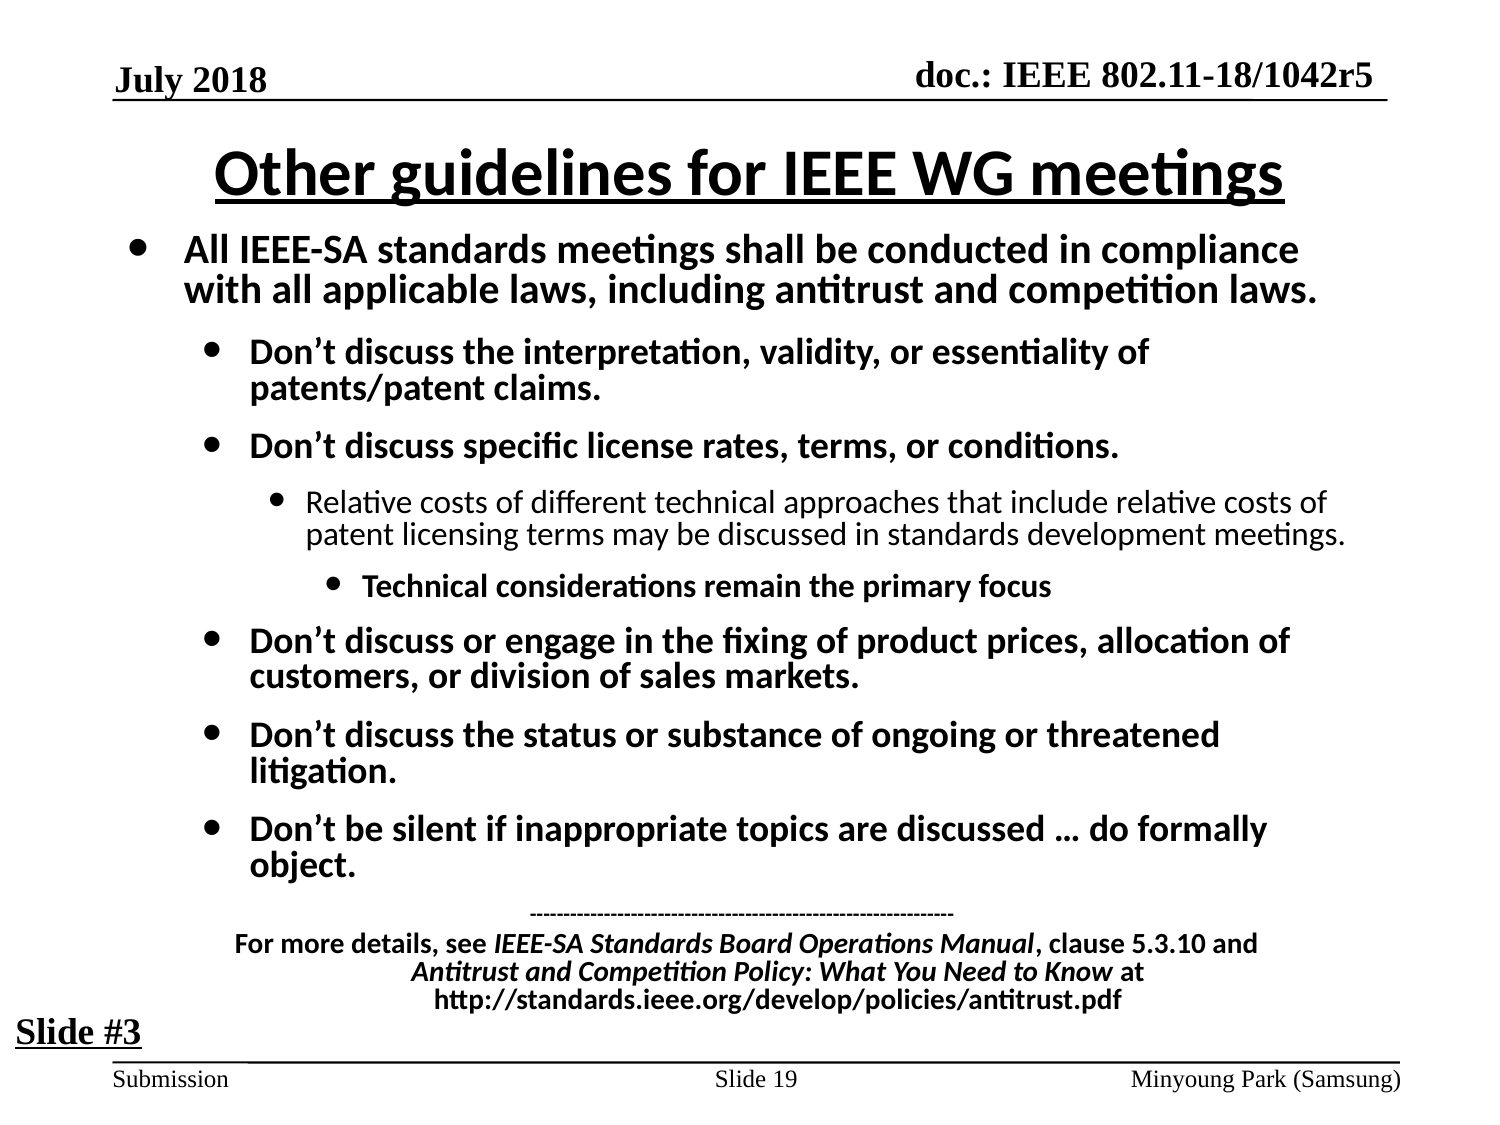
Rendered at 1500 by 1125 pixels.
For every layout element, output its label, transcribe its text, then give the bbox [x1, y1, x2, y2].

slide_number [114, 54, 335, 101]
slide_number Slide 19 [712, 1061, 800, 1093]
text_box Slide #3 [0, 999, 157, 1060]
list All IEEE-SA standards meetings shall be conducted in compliance with all applicable laws, including antitrust and competition laws. Don’t discuss the interpretation, validity, or essentiality of patents/patent claims. Don’t discuss specific license rates, terms, or conditions. Relative costs of different technical approaches that include relative costs of patent licensing terms may be discussed in standards development meetings. Technical considerations remain the primary focus Don’t discuss or engage in the fixing of product prices, allocation of customers, or division of sales markets. Don’t discuss the status or substance of ongoing or threatened litigation. Don’t be silent if inappropriate topics are discussed … do formally object. --------------------------------------------------------------- For more details, see IEEE-SA Standards Board Operations Manual, clause 5.3.10 and Antitrust and Competition Policy: What You Need to Know at http://standards.ieee.org/develop/policies/antitrust.pdf [112, 224, 1388, 987]
footer Minyoung Park (Samsung) [949, 1061, 1402, 1093]
title Other guidelines for IEEE WG meetings [112, 112, 1388, 224]
